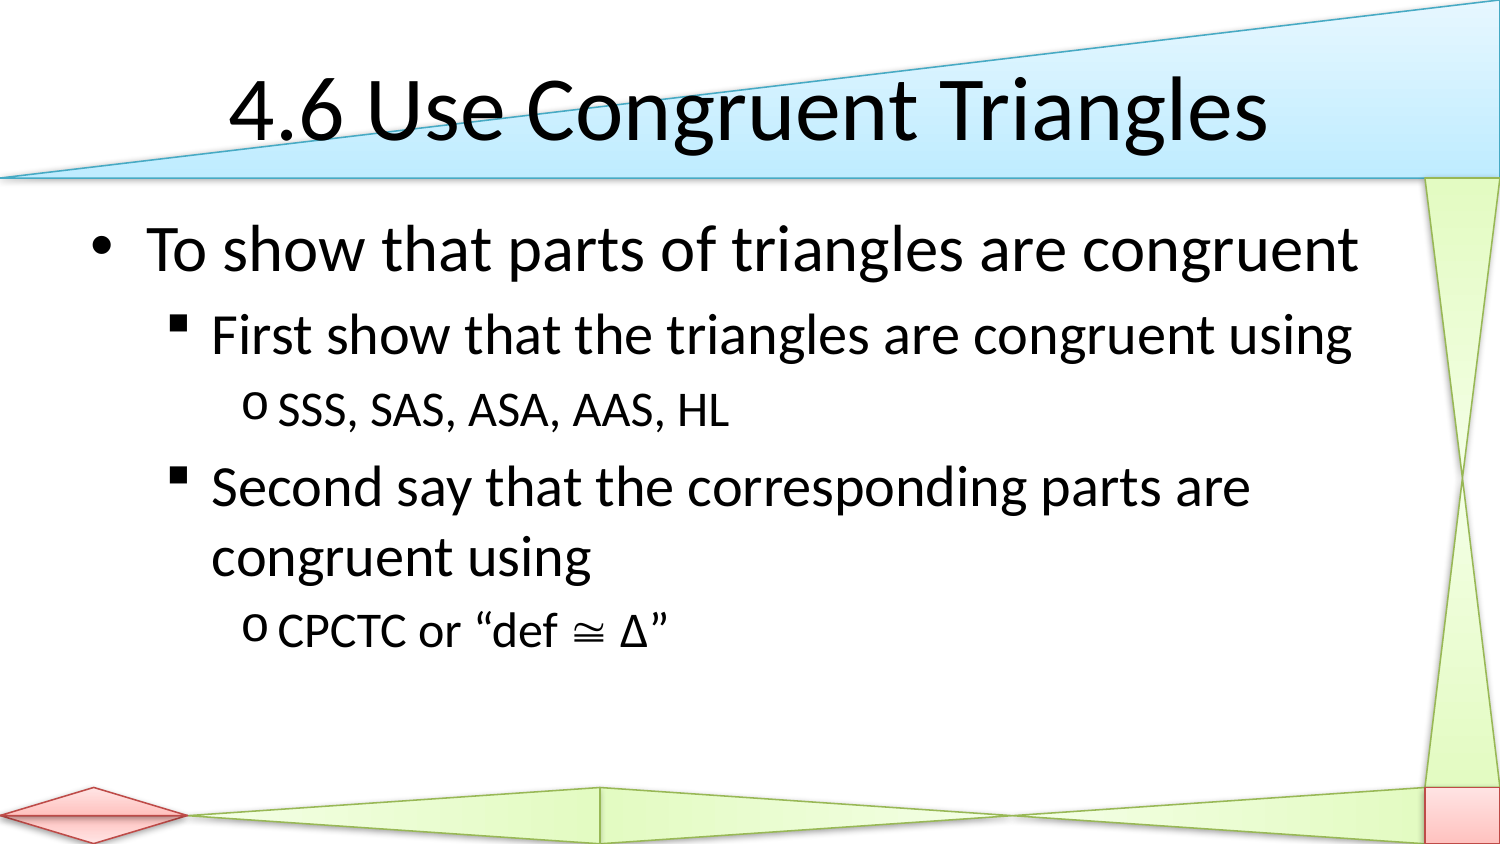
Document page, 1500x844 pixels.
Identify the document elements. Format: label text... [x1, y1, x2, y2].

list To show that parts of triangles are congruent First show that the triangles are congruent using SSS, SAS, ASA, AAS, HL Second say that the corresponding parts are congruent using CPCTC or “def  Δ” [75, 196, 1425, 754]
title 4.6 Use Congruent Triangles [75, 33, 1425, 175]
